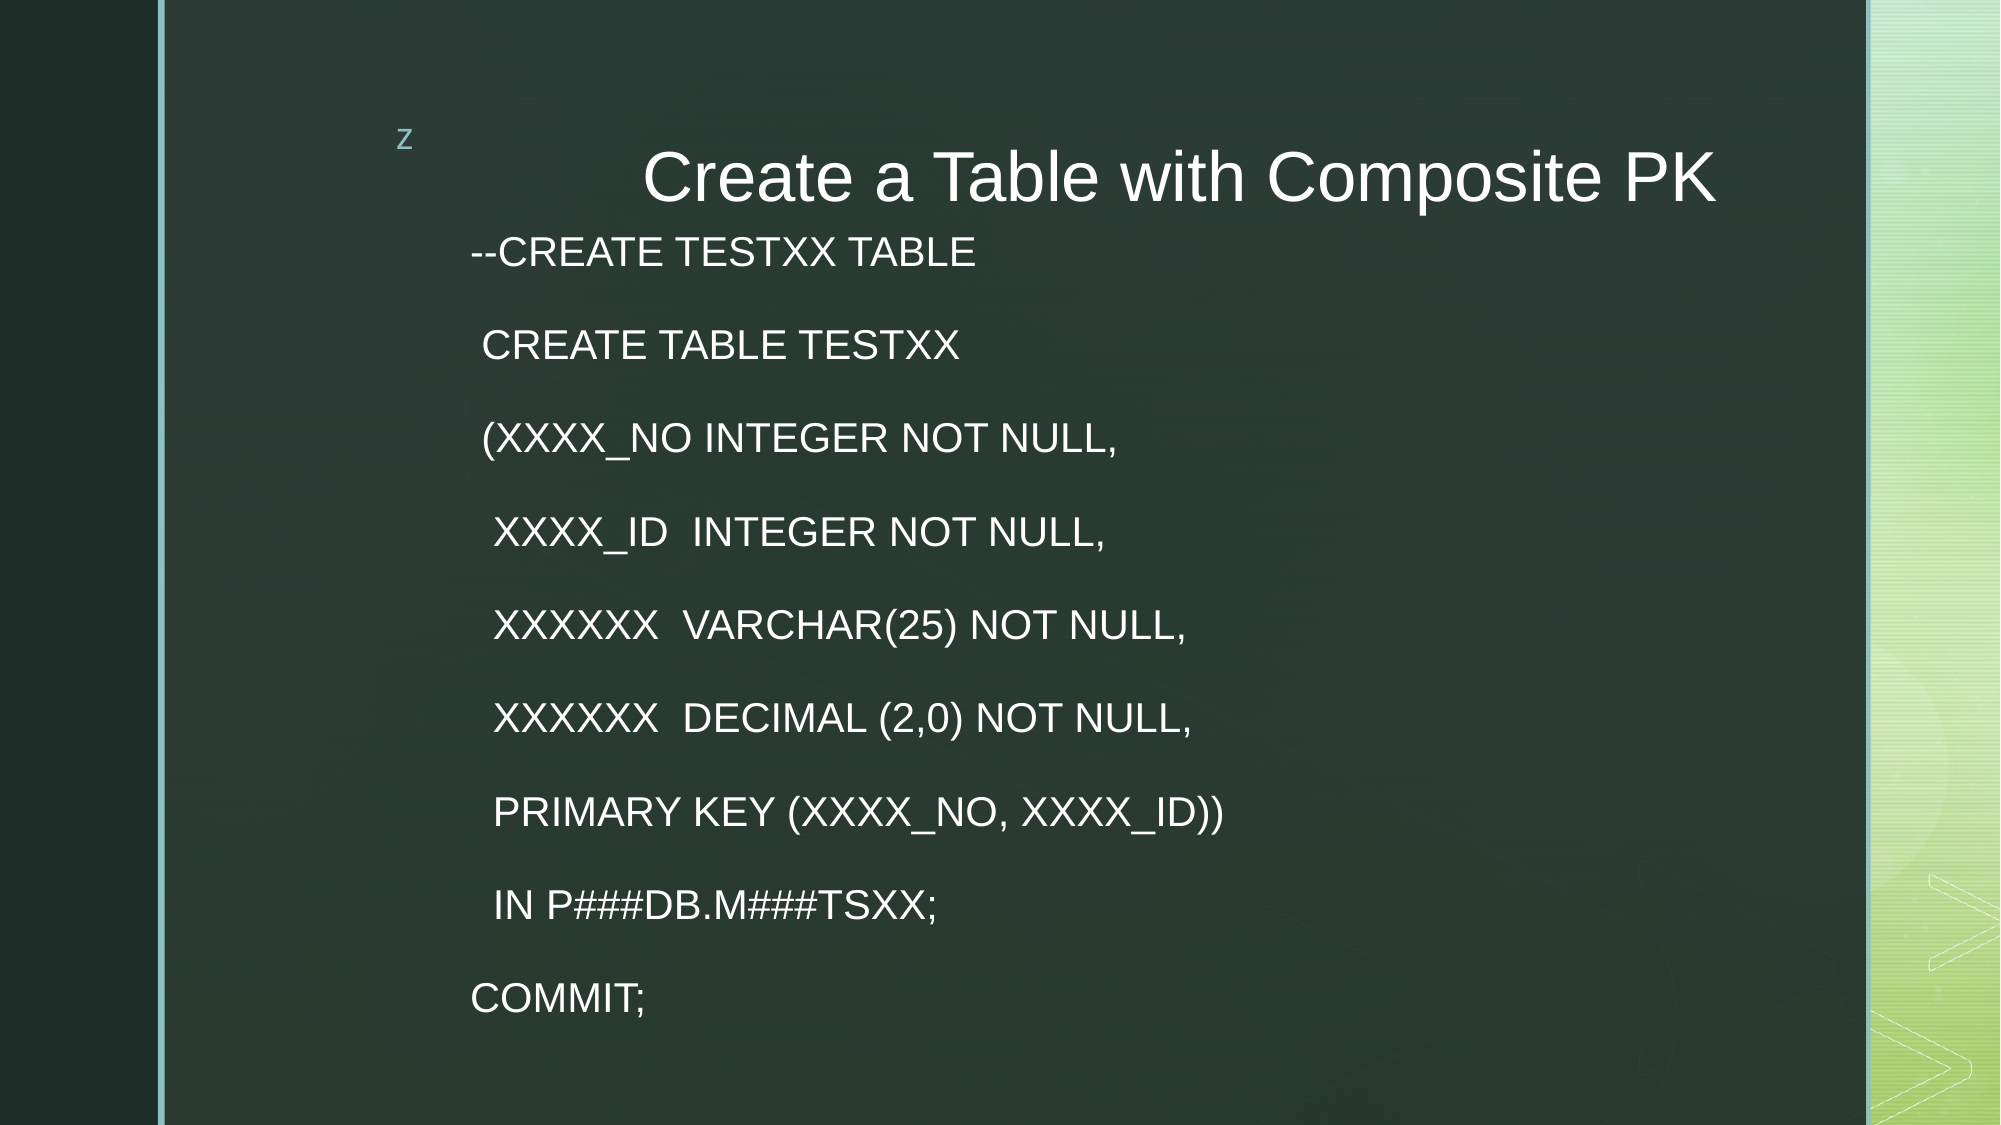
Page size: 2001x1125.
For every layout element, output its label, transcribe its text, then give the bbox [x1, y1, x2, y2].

list --CREATE TESTXX TABLE CREATE TABLE TESTXX (XXXX_NO INTEGER NOT NULL, XXXX_ID INTEGER NOT NULL, XXXXXX VARCHAR(25) NOT NULL, XXXXXX DECIMAL (2,0) NOT NULL, PRIMARY KEY (XXXX_NO, XXXX_ID)) IN P###DB.M###TSXX; COMMIT; [454, 336, 1734, 993]
picture [1871, 0, 2001, 1125]
title Create a Table with Composite PK [428, 132, 1734, 310]
